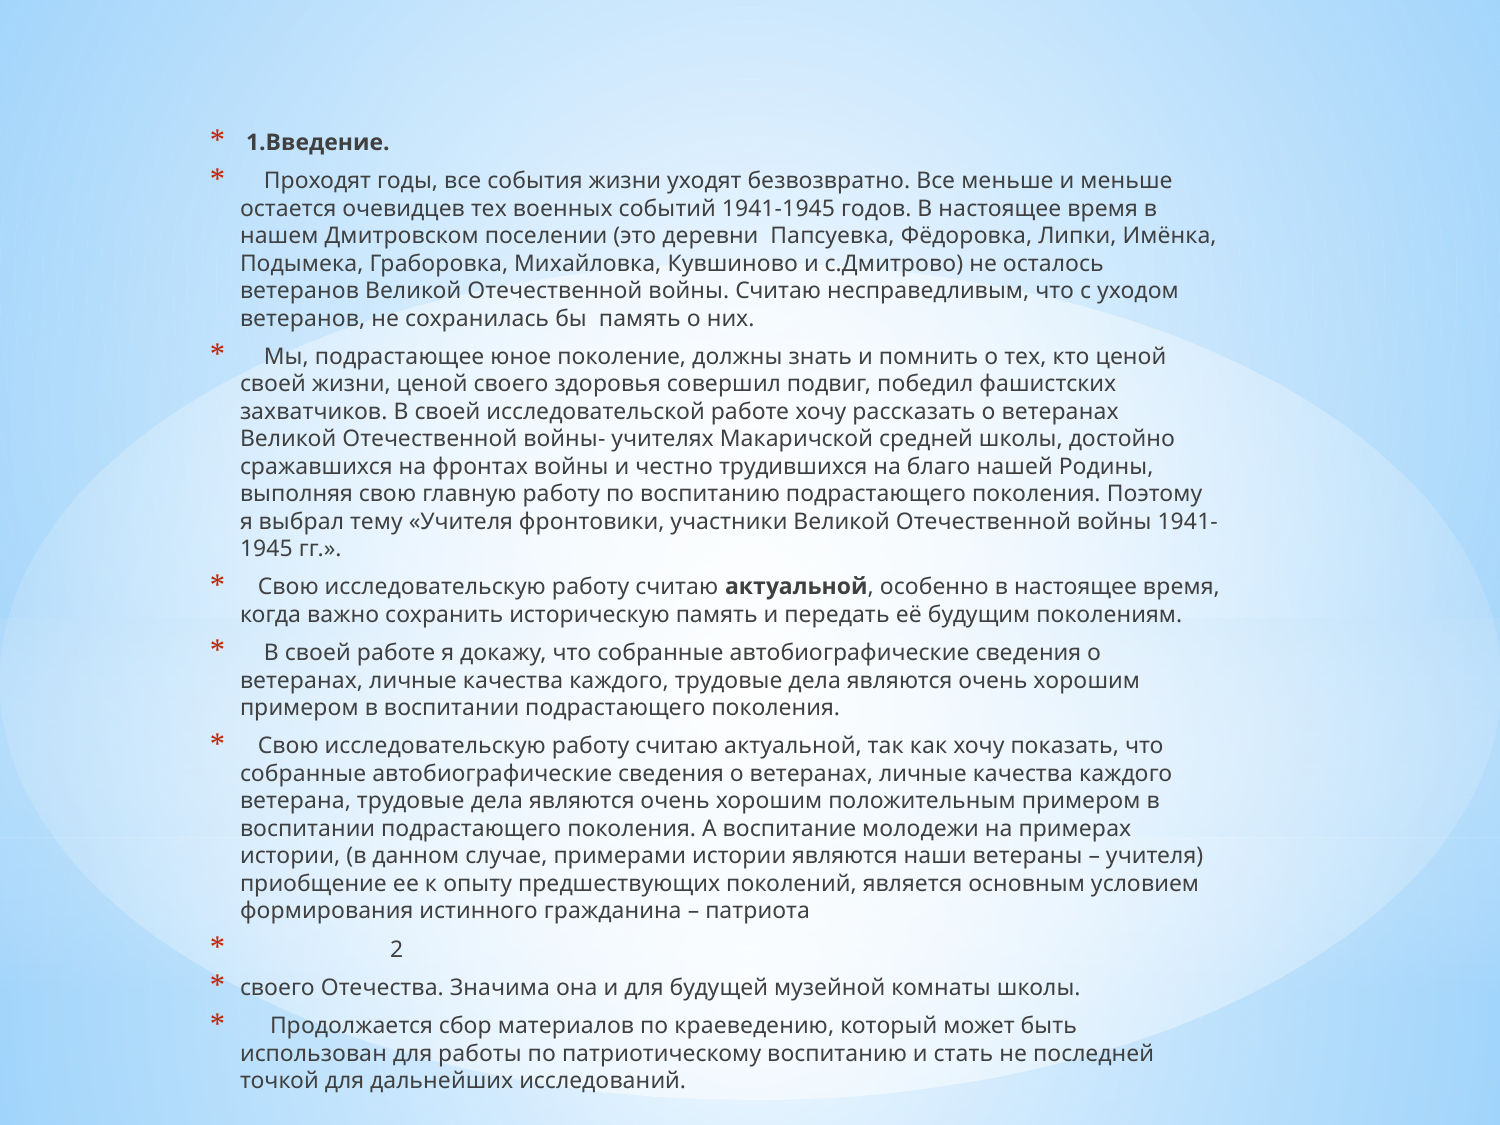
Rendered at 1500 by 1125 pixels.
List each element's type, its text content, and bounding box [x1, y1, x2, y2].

list 1.Введение. Проходят годы, все события жизни уходят безвозвратно. Все меньше и меньше остается очевидцев тех военных событий 1941-1945 годов. В настоящее время в нашем Дмитровском поселении (это деревни Папсуевка, Фёдоровка, Липки, Имёнка, Подымека, Граборовка, Михайловка, Кувшиново и с.Дмитрово) не осталось ветеранов Великой Отечественной войны. Считаю несправедливым, что с уходом ветеранов, не сохранилась бы память о них. Мы, подрастающее юное поколение, должны знать и помнить о тех, кто ценой своей жизни, ценой своего здоровья совершил подвиг, победил фашистских захватчиков. В своей исследовательской работе хочу рассказать о ветеранах Великой Отечественной войны- учителях Макаричской средней школы, достойно сражавшихся на фронтах войны и честно трудившихся на благо нашей Родины, выполняя свою главную работу по воспитанию подрастающего поколения. Поэтому я выбрал тему «Учителя фронтовики, участники Великой Отечественной войны 1941-1945 гг.». Свою исследовательскую работу считаю актуальной, особенно в настоящее время, когда важно сохранить историческую память и передать её будущим поколениям. В своей работе я докажу, что собранные автобиографические сведения о ветеранах, личные качества каждого, трудовые дела являются очень хорошим примером в воспитании подрастающего поколения. Свою исследовательскую работу считаю актуальной, так как хочу показать, что собранные автобиографические сведения о ветеранах, личные качества каждого ветерана, трудовые дела являются очень хорошим положительным примером в воспитании подрастающего поколения. А воспитание молодежи на примерах истории, (в данном случае, примерами истории являются наши ветераны – учителя) приобщение ее к опыту предшествующих поколений, является основным условием формирования истинного гражданина – патриота 2 своего Отечества. Значима она и для будущей музейной комнаты школы. Продолжается сбор материалов по краеведению, который может быть использован для работы по патриотическому воспитанию и стать не последней точкой для дальнейших исследований. [187, 120, 1238, 690]
